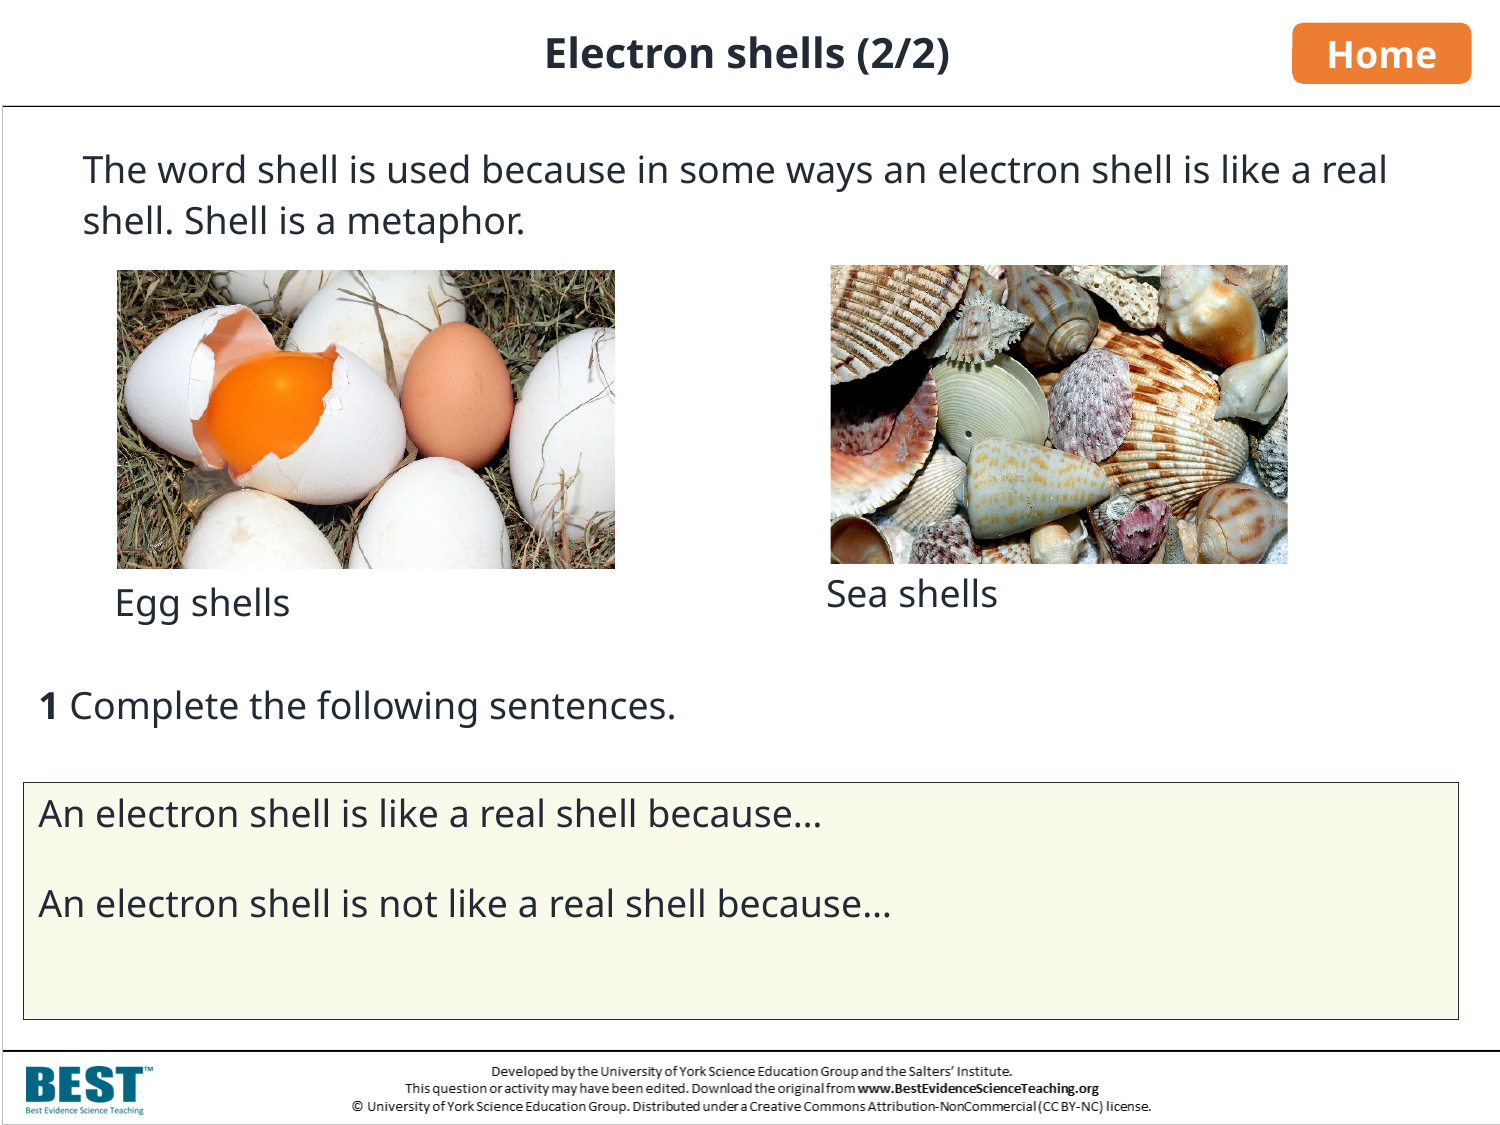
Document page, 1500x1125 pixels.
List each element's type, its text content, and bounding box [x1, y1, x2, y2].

text_box Electron shells (2/2) [23, 4, 1471, 99]
picture [2, 105, 1500, 1125]
text_box Home [1292, 22, 1472, 84]
